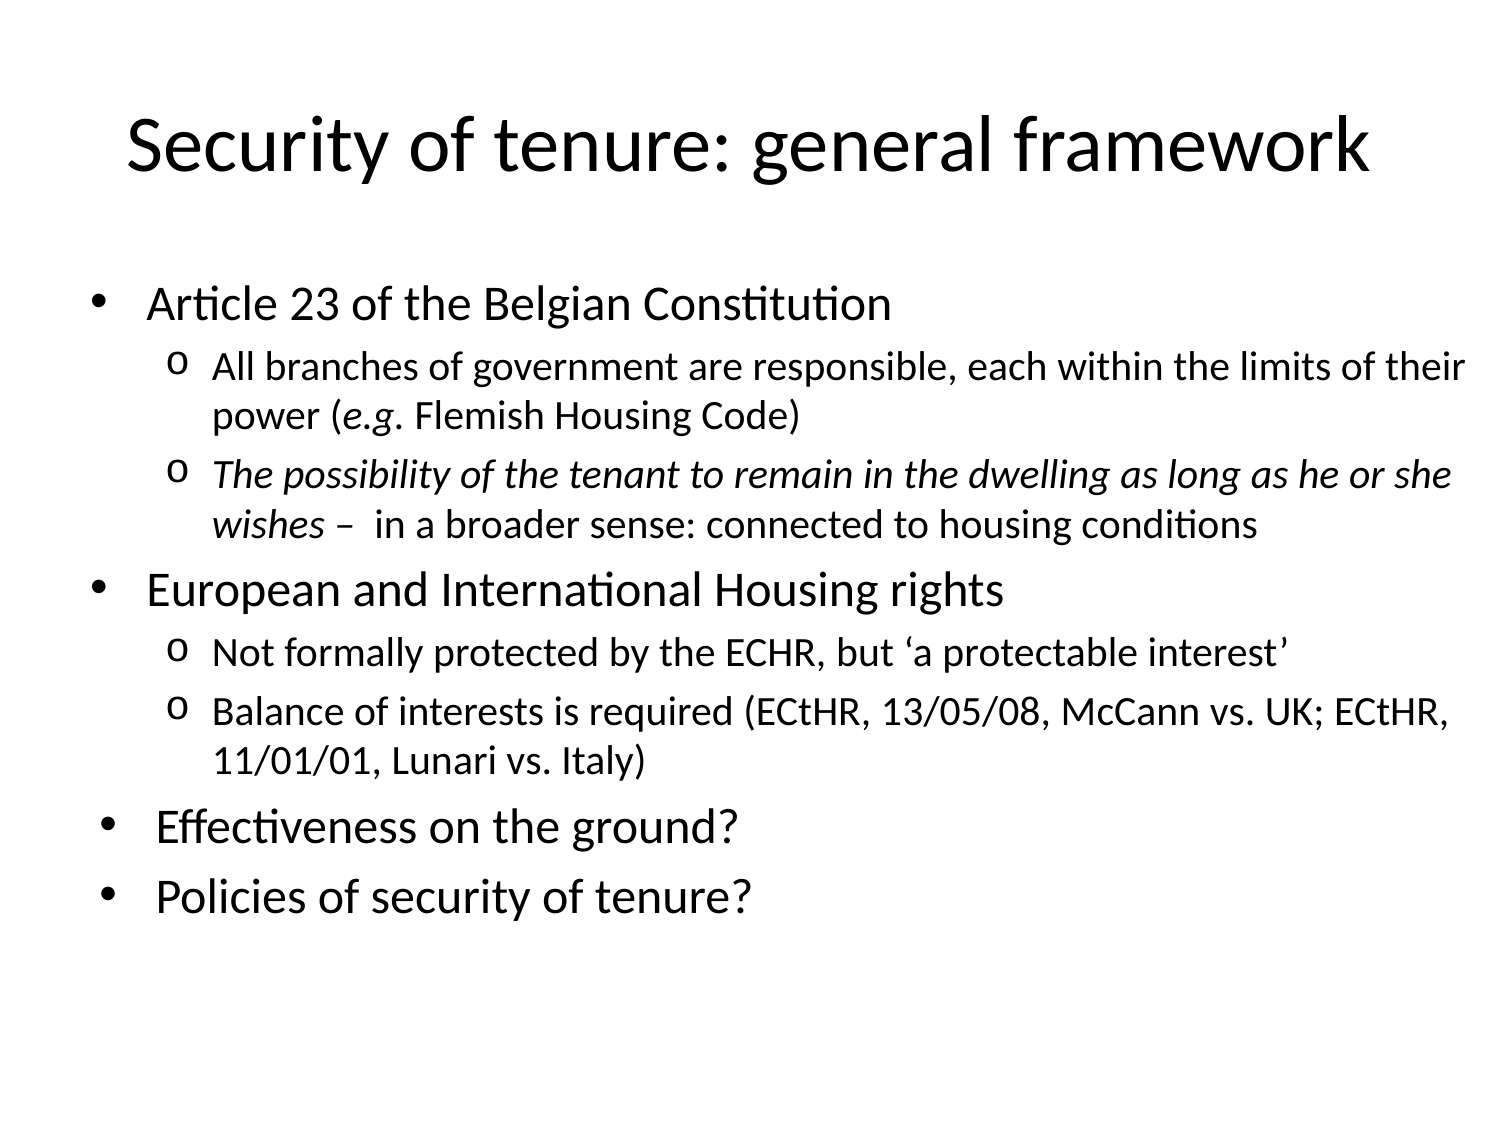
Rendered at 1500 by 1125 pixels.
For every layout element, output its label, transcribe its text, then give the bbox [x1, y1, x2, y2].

list Article 23 of the Belgian Constitution All branches of government are responsible, each within the limits of their power (e.g. Flemish Housing Code) The possibility of the tenant to remain in the dwelling as long as he or she wishes – in a broader sense: connected to housing conditions European and International Housing rights Not formally protected by the ECHR, but ‘a protectable interest’ Balance of interests is required (ECtHR, 13/05/08, McCann vs. UK; ECtHR, 11/01/01, Lunari vs. Italy) Effectiveness on the ground? Policies of security of tenure? [75, 262, 1500, 1005]
title Security of tenure: general framework [75, 45, 1425, 233]
